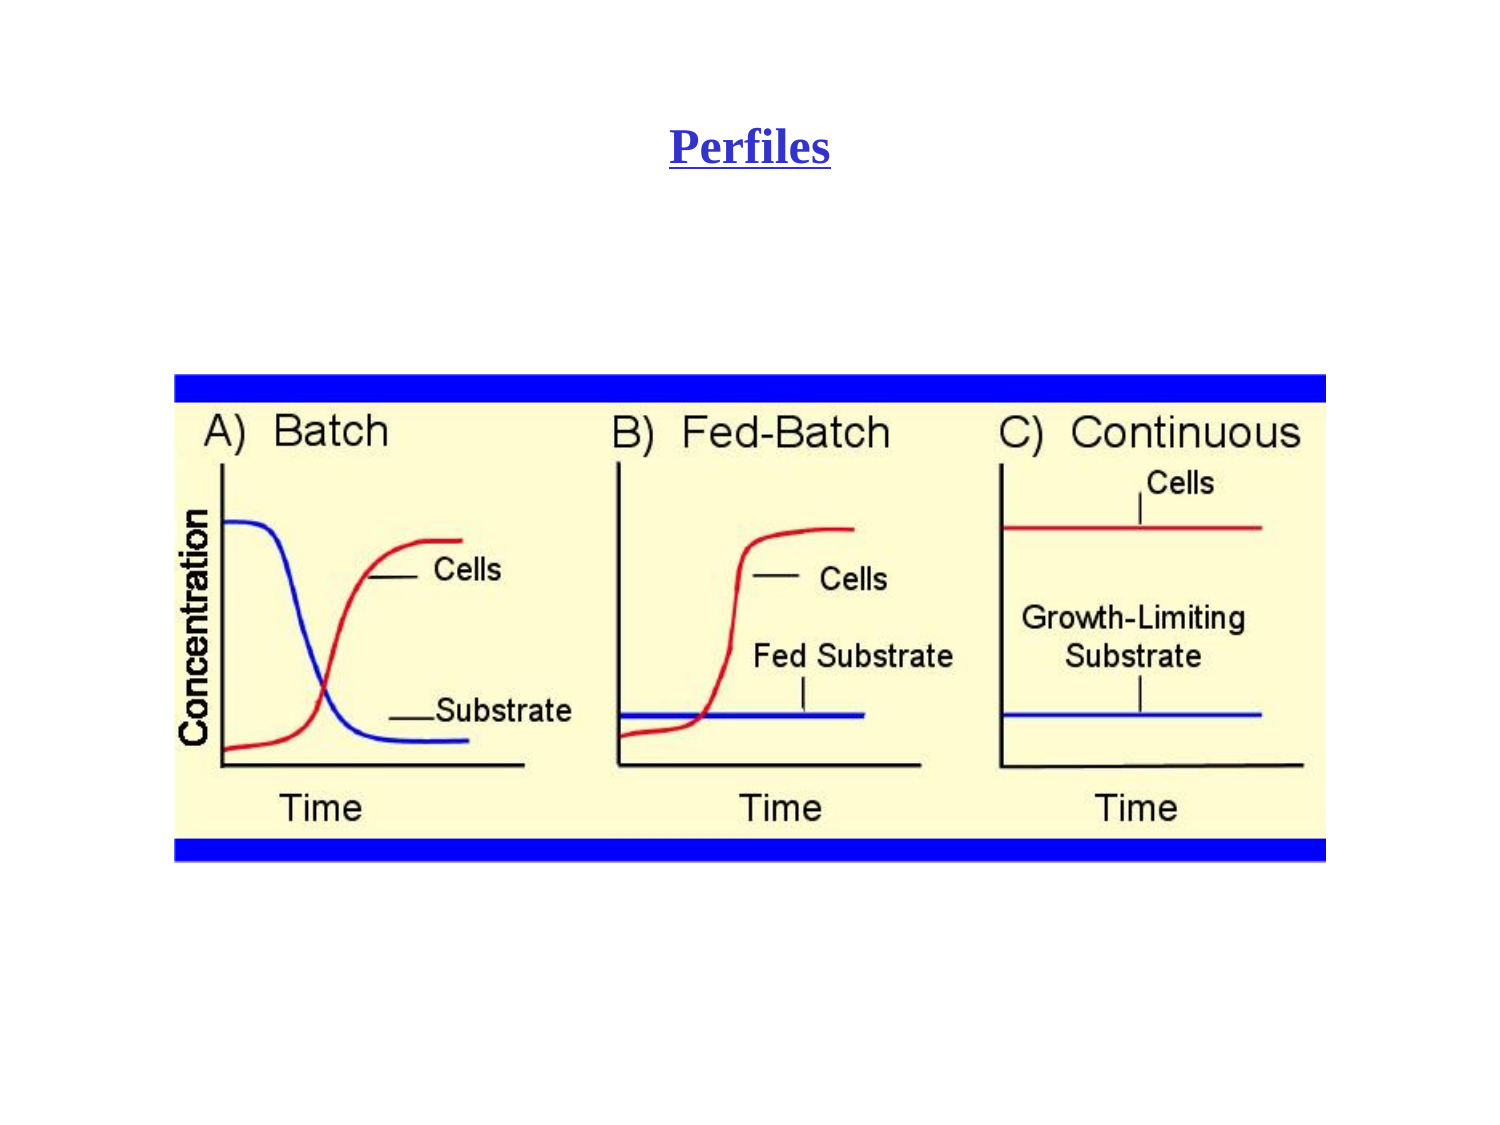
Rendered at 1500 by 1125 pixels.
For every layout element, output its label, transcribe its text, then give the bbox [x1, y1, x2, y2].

title Perfiles [112, 49, 1388, 238]
picture [174, 374, 1326, 864]
